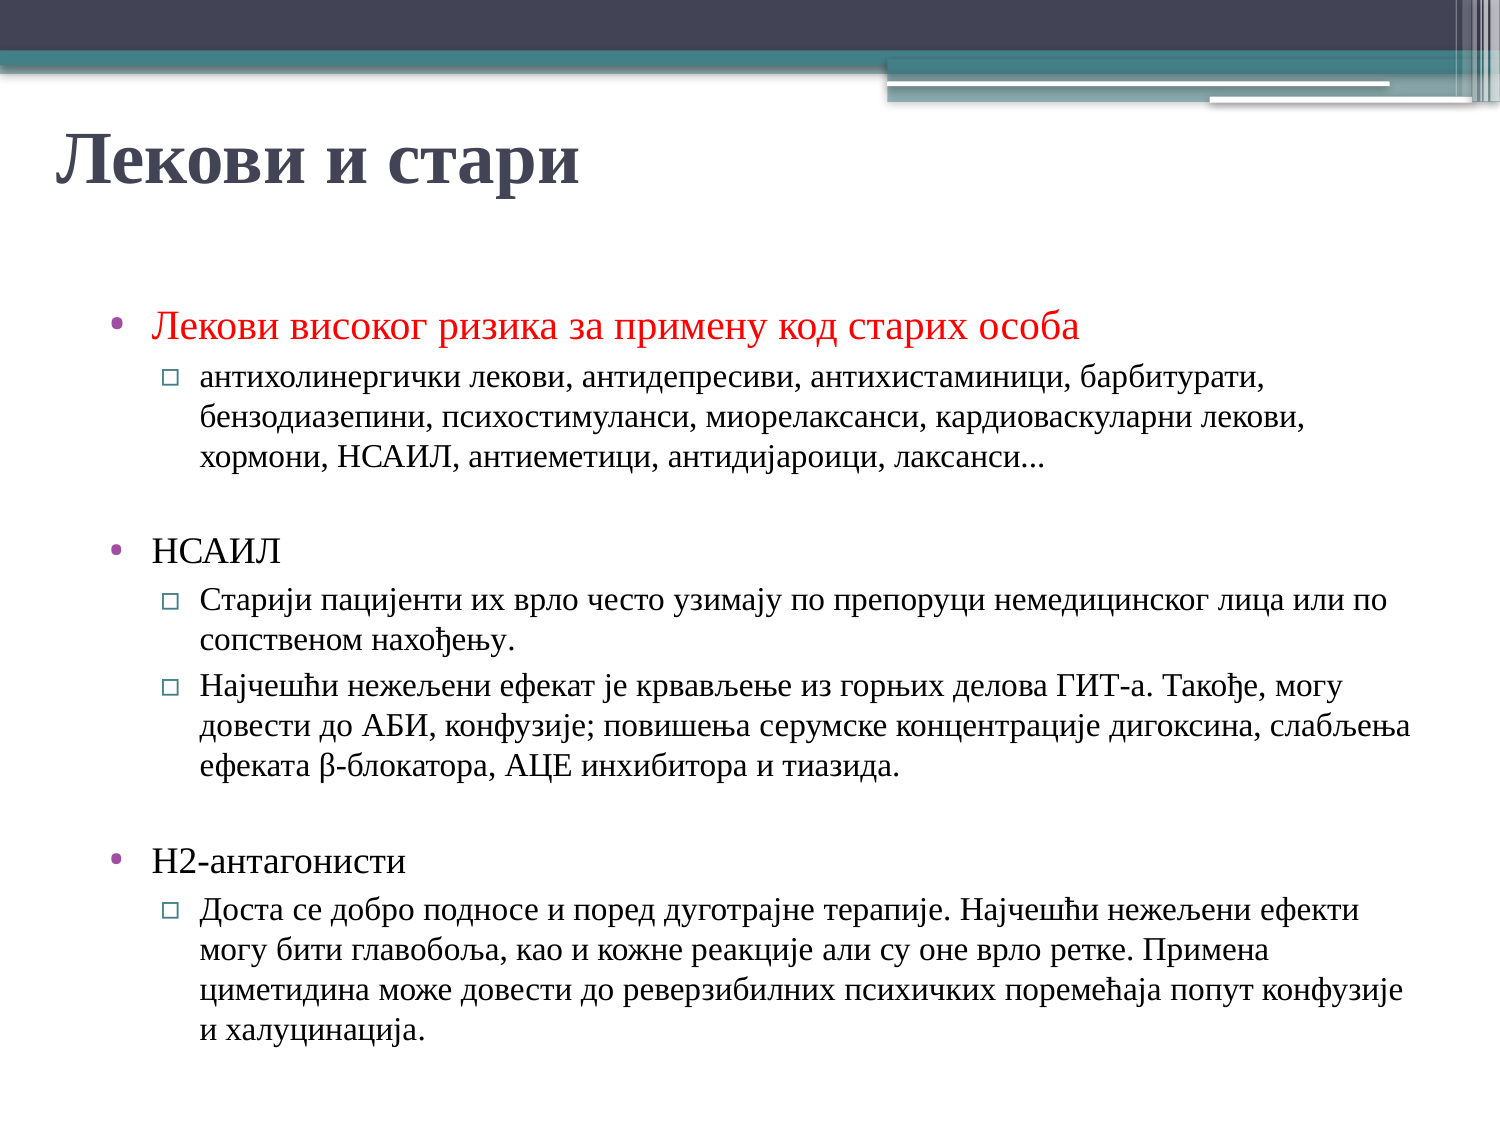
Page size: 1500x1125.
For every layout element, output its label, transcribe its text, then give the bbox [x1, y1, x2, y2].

title Лекови и стари [41, 66, 1392, 242]
list Лекови високог ризика за примену код старих особа антихолинергички лекови, антидепресиви, антихистаминици, барбитурати, бензодиазепини, психостимуланси, миорелаксанси, кардиоваскуларни лекови, хормони, НСАИЛ, антиеметици, антидијароици, лаксанси... НСАИЛ Старији пацијенти их врло често узимају по препоруци немедицинског лица или по сопственом нахођењу. Најчешћи нежељени ефекат је крвављење из горњих делова ГИТ-а. Такође, могу довести до АБИ, конфузије; повишења серумске концентрације дигоксина, слабљења ефеката β-блокатора, АЦЕ инхибитора и тиазида. Н2-антагонисти Доста се добро подносе и поред дуготрајне терапије. Најчешћи нежељени ефекти могу бити главобоља, као и кожне реакције али су оне врло ретке. Примена циметидина може довести до реверзибилних психичких поремећаја попут конфузије и халуцинација. [76, 289, 1427, 1125]
